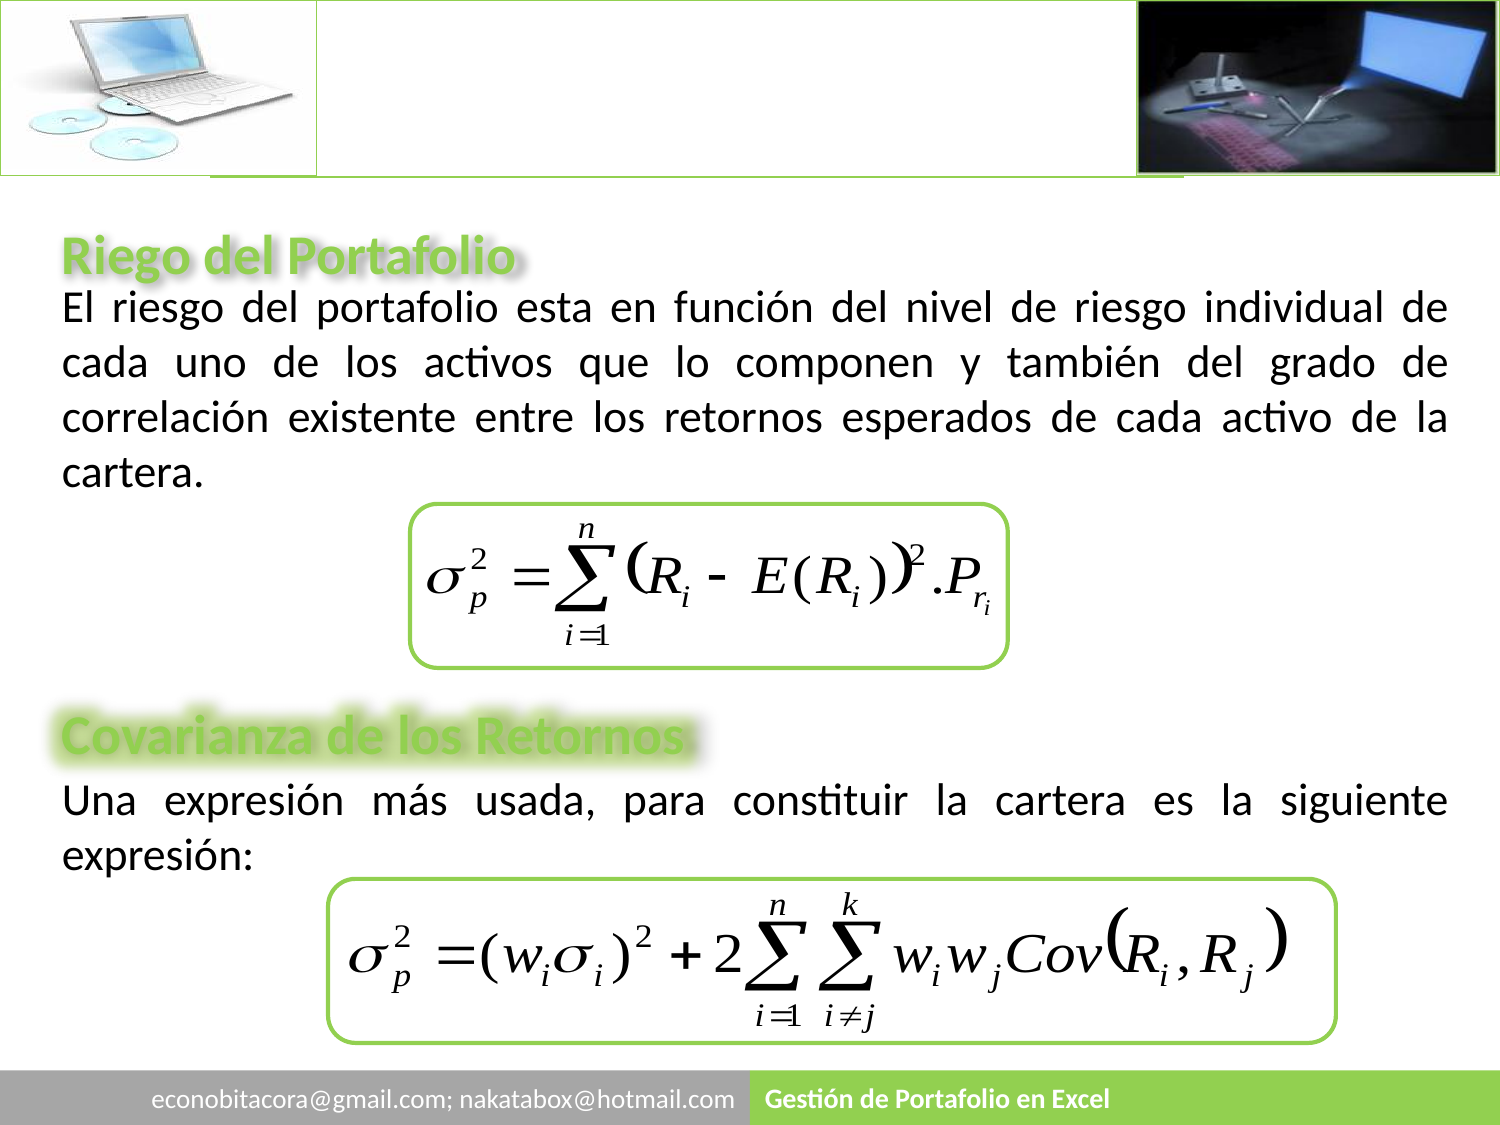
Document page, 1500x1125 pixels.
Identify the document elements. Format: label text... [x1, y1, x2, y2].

text_box El riesgo del portafolio esta en función del nivel de riesgo individual de cada uno de los activos que lo componen y también del grado de correlación existente entre los retornos esperados de cada activo de la cartera. [46, 269, 1465, 504]
text_box Una expresión más usada, para constituir la cartera es la siguiente expresión: [46, 761, 1465, 879]
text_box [417, 503, 1012, 657]
text_box [325, 886, 334, 1036]
text_box Covarianza de los Retornos [46, 691, 761, 761]
text_box [421, 665, 997, 671]
text_box [407, 516, 412, 656]
text_box [351, 876, 1338, 1046]
text_box Gestión de Portafolio en Excel [749, 1070, 1500, 1125]
picture [0, 0, 317, 177]
text_box econobitacora@gmail.com; nakatabox@hotmail.com [0, 1070, 749, 1125]
subtitle Riego del Portafolio [46, 210, 633, 293]
picture [1136, 0, 1500, 177]
text_box [318, 0, 1134, 178]
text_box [339, 878, 1290, 1044]
